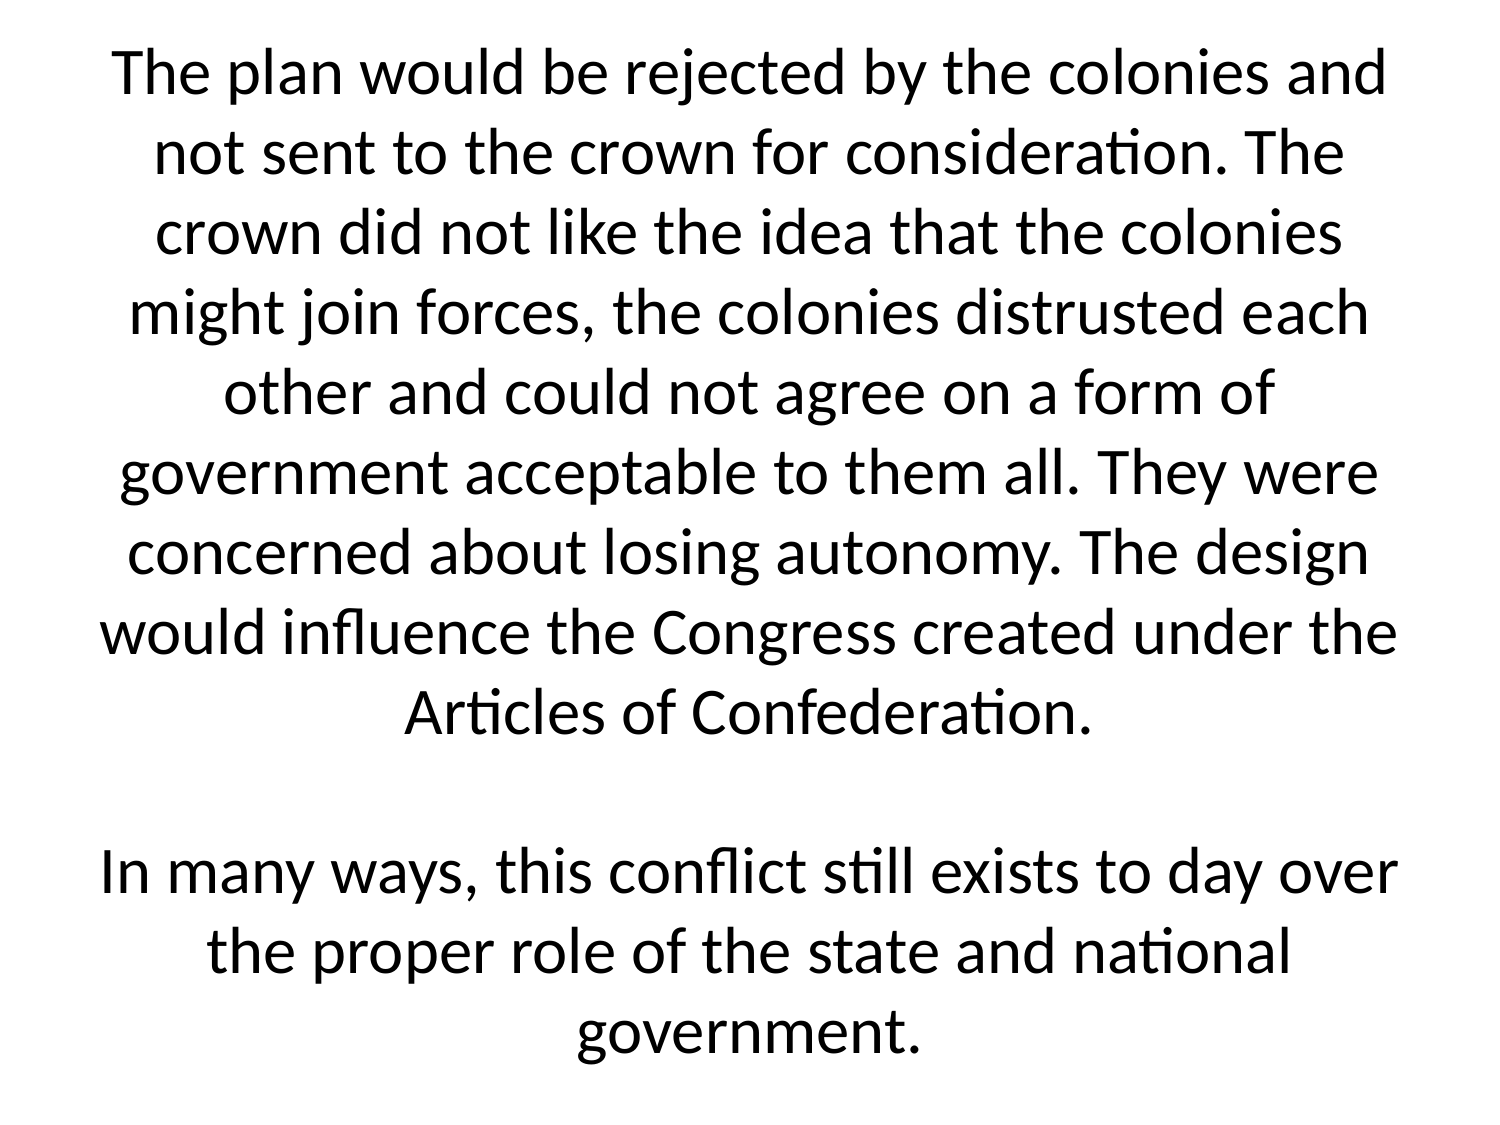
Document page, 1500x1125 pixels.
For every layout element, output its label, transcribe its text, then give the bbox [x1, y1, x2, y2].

title The plan would be rejected by the colonies and not sent to the crown for consideration. The crown did not like the idea that the colonies might join forces, the colonies distrusted each other and could not agree on a form of government acceptable to them all. They were concerned about losing autonomy. The design would influence the Congress created under the Articles of Confederation. In many ways, this conflict still exists to day over the proper role of the state and national government. [74, 44, 1426, 1051]
